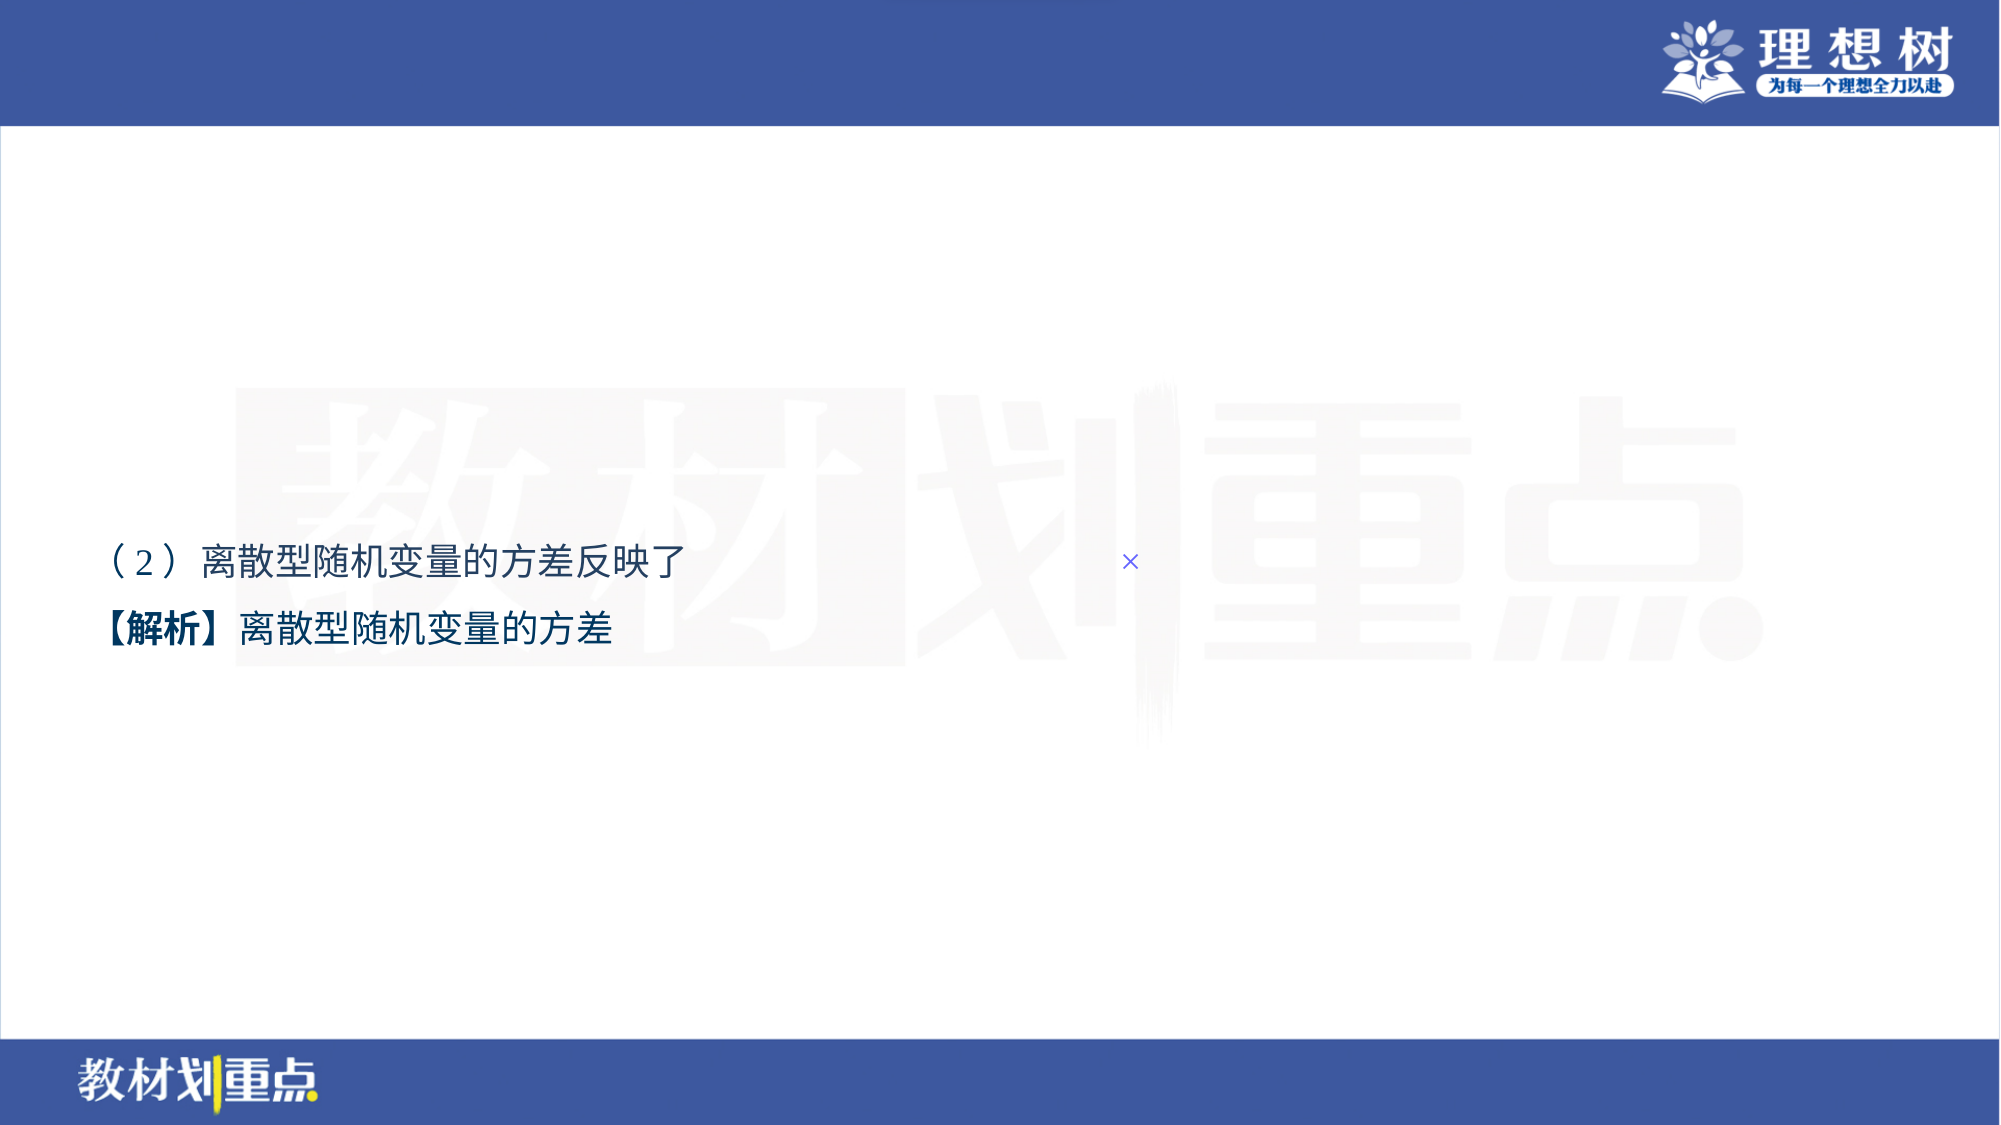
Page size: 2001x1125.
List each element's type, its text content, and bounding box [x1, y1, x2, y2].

picture [0, 0, 2000, 1125]
text_box × [1103, 515, 1159, 575]
